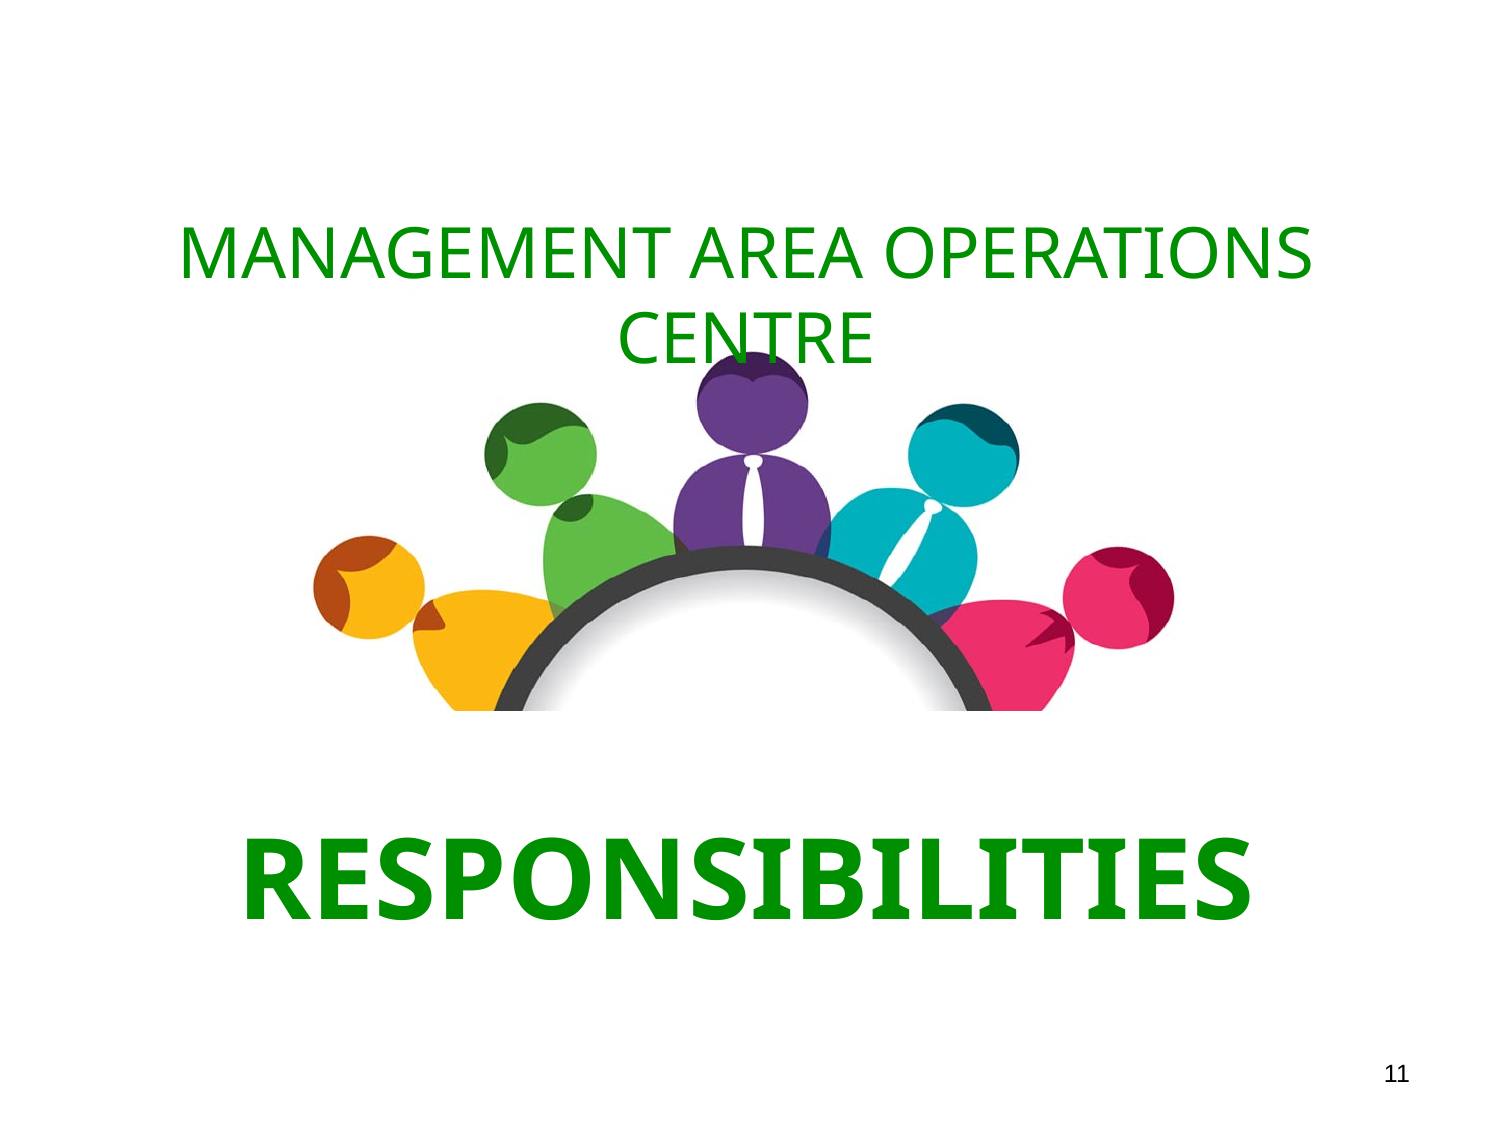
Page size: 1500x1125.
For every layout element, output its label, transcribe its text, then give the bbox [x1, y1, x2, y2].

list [281, 288, 1217, 711]
text_box MANAGEMENT AREA OPERATIONS CENTRE RESPONSIBILITIES [33, 200, 1459, 950]
slide_number 11 [1074, 1042, 1425, 1103]
